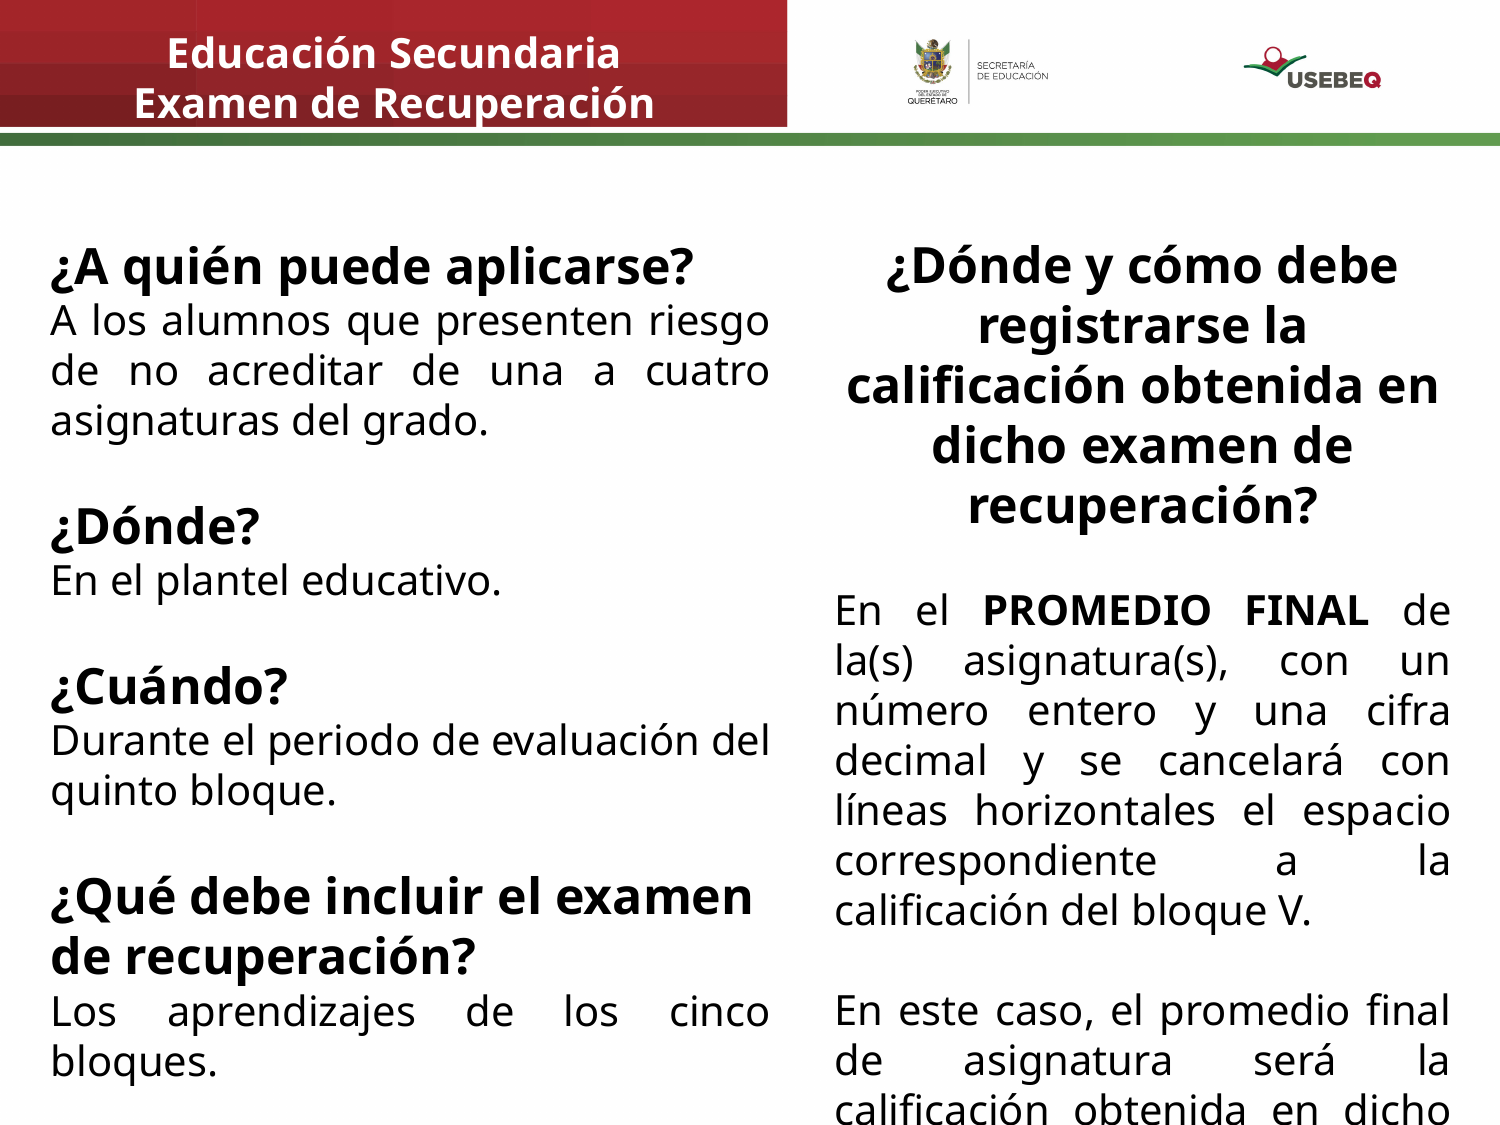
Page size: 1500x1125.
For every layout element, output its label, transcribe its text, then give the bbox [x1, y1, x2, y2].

text_box Educación Secundaria Examen de Recuperación [0, 7, 790, 146]
text_box ¿Dónde y cómo debe registrarse la calificación obtenida en dicho examen de recuperación? En el PROMEDIO FINAL de la(s) asignatura(s), con un número entero y una cifra decimal y se cancelará con líneas horizontales el espacio correspondiente a la calificación del bloque V. En este caso, el promedio final de asignatura será la calificación obtenida en dicho examen. [819, 226, 1467, 1125]
picture [0, 0, 1500, 1125]
text_box ¿A quién puede aplicarse? A los alumnos que presenten riesgo de no acreditar de una a cuatro asignaturas del grado. ¿Dónde? En el plantel educativo. ¿Cuándo? Durante el periodo de evaluación del quinto bloque. ¿Qué debe incluir el examen de recuperación? Los aprendizajes de los cinco bloques. [36, 226, 787, 1092]
